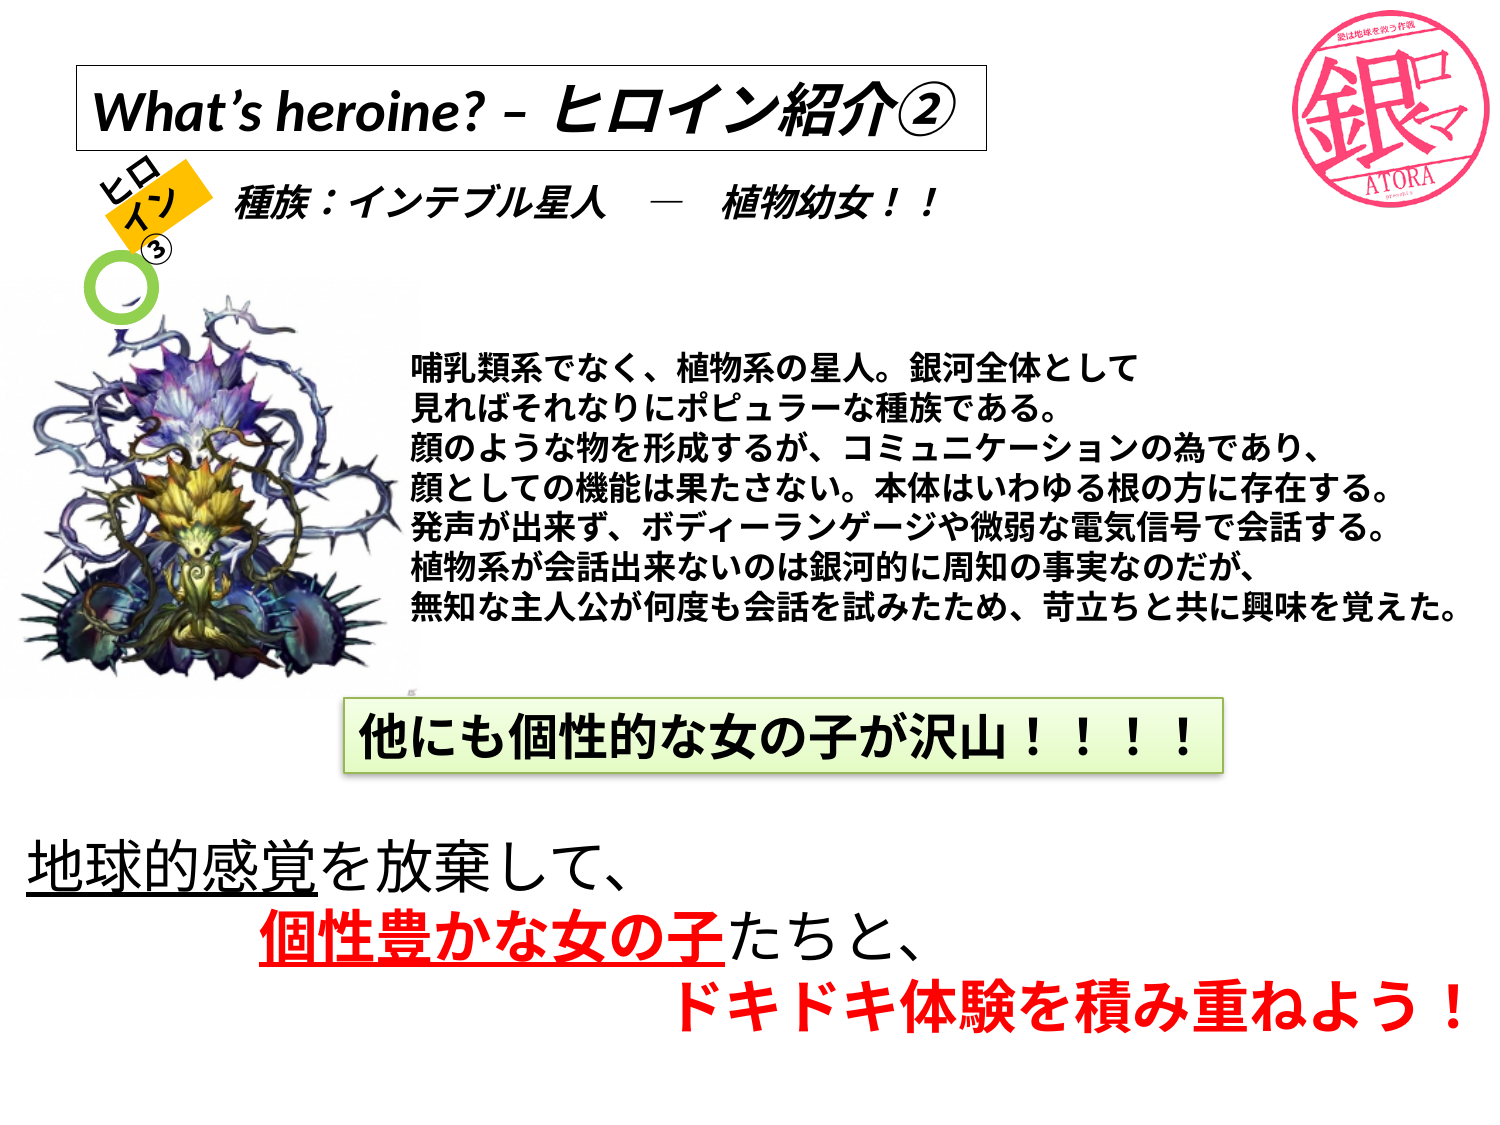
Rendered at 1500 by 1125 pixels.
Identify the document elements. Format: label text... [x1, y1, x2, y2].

picture [0, 278, 420, 699]
text_box What’s heroine? –ヒロイン紹介② [76, 65, 987, 151]
text_box 地球的感覚を放棄して、 個性豊かな女の子たちと、 ドキドキ体験を積み重ねよう！！ [11, 822, 1500, 1047]
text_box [0, 151, 337, 393]
text_box 種族：インテブル星人 ― 植物幼女！！ [341, 171, 960, 232]
picture [1281, 0, 1500, 219]
text_box 哺乳類系でなく、植物系の星人。銀河全体として 見ればそれなりにポピュラーな種族である。 顔のような物を形成するが、コミュニケーションの為であり、 顔としての機能は果たさない。本体はいわゆる根の方に存在する。 発声が出来ず、ボディーランゲージや微弱な電気信号で会話する。 植物系が会話出来ないのは銀河的に周知の事実なのだが、 無知な主人公が何度も会話を試みたため、苛立ちと共に興味を覚えた。 [424, 339, 1490, 634]
text_box 他にも個性的な女の子が沢山！！！！ [343, 697, 1224, 774]
